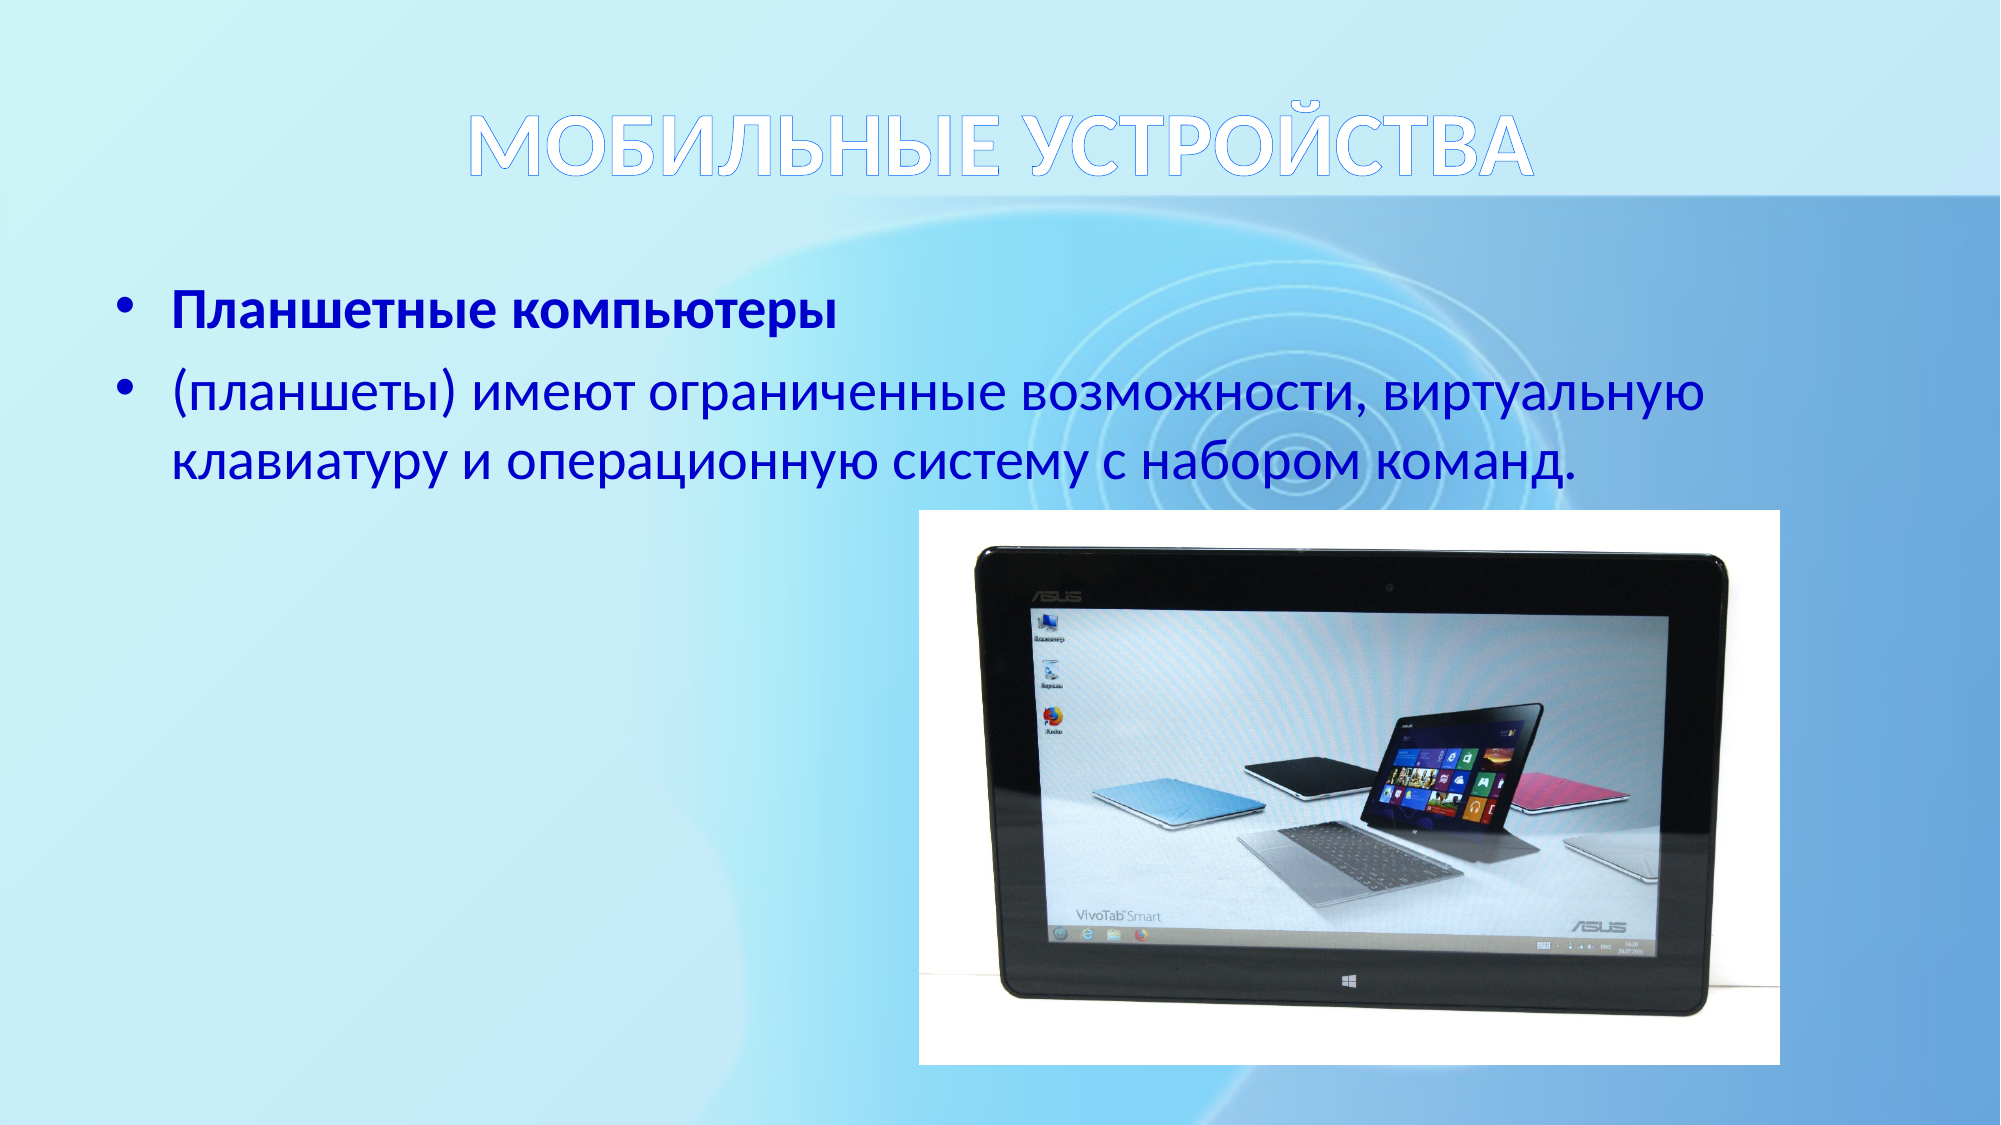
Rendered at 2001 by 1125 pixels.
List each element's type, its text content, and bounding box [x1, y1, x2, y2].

title МОБИЛЬНЫЕ УСТРОЙСТВА [99, 45, 1900, 233]
list Планшетные компьютеры (планшеты) имеют ограниченные возможности, виртуальную клавиатуру и операционную систему с набором команд. [99, 262, 1900, 1005]
picture [0, 0, 2000, 1125]
